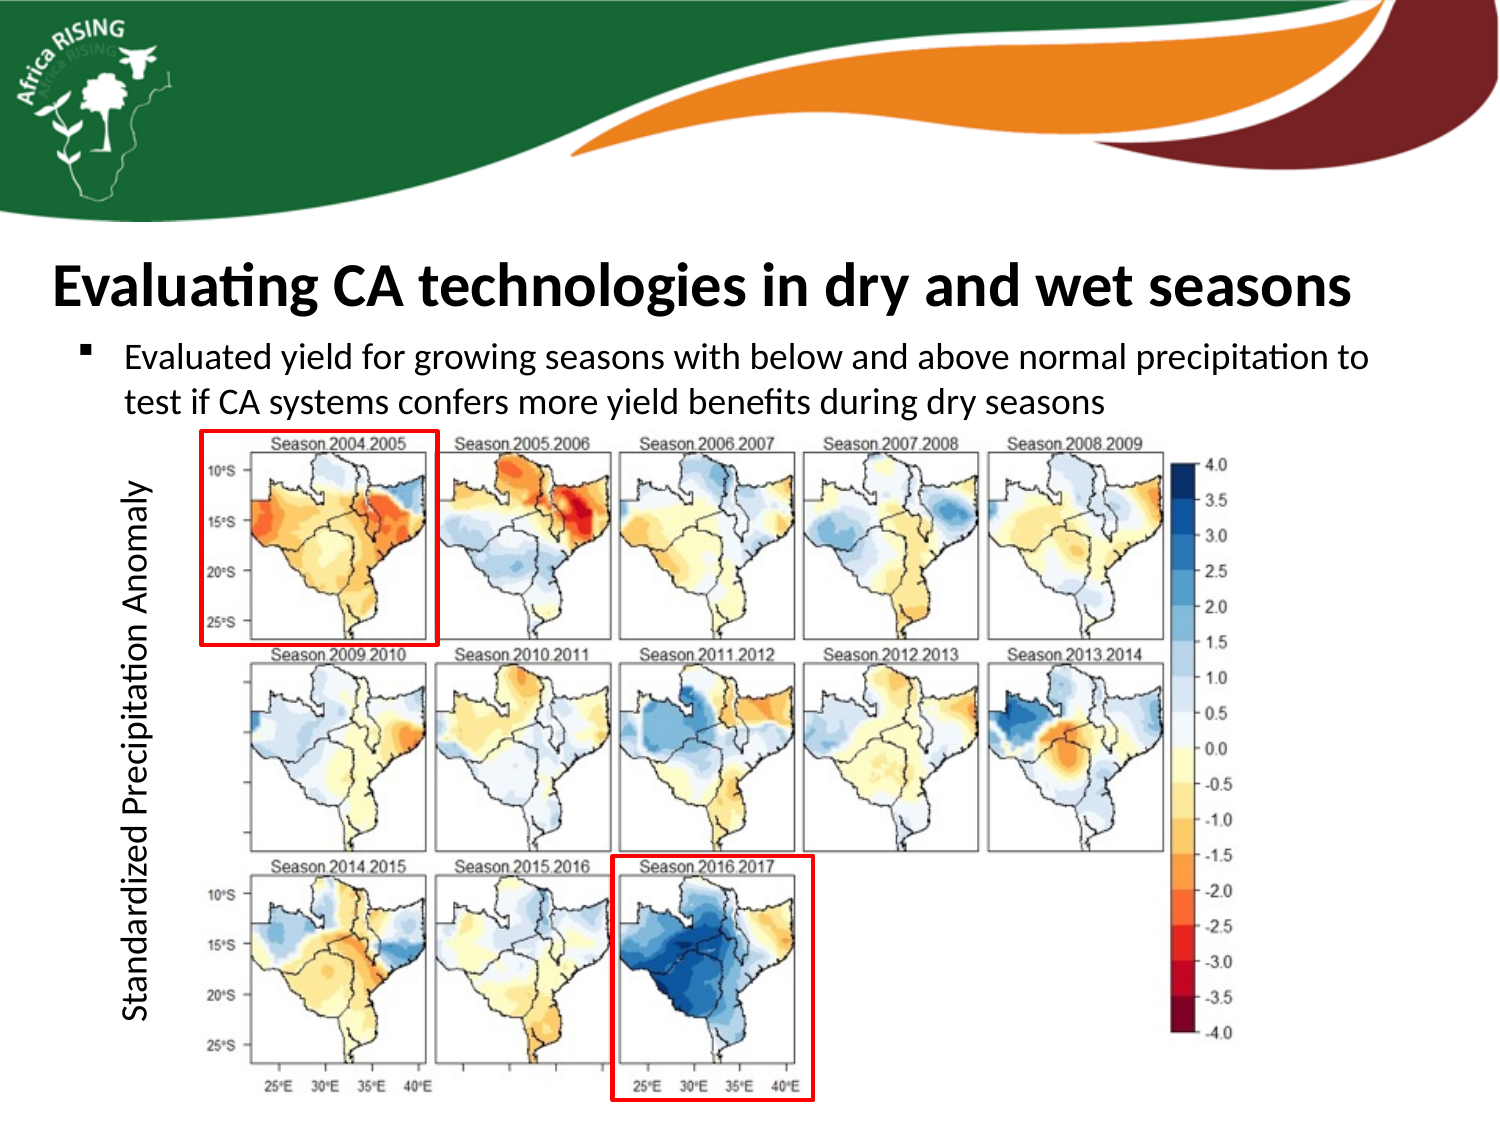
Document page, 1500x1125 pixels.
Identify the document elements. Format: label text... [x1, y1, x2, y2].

picture [0, 0, 1499, 222]
text_box Evaluated yield for growing seasons with below and above normal precipitation to test if CA systems confers more yield benefits during dry seasons [62, 324, 1438, 430]
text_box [201, 430, 1238, 1101]
text_box Evaluating CA technologies in dry and wet seasons [37, 224, 1438, 338]
text_box Standardized Precipitation Anomaly [101, 425, 162, 1038]
